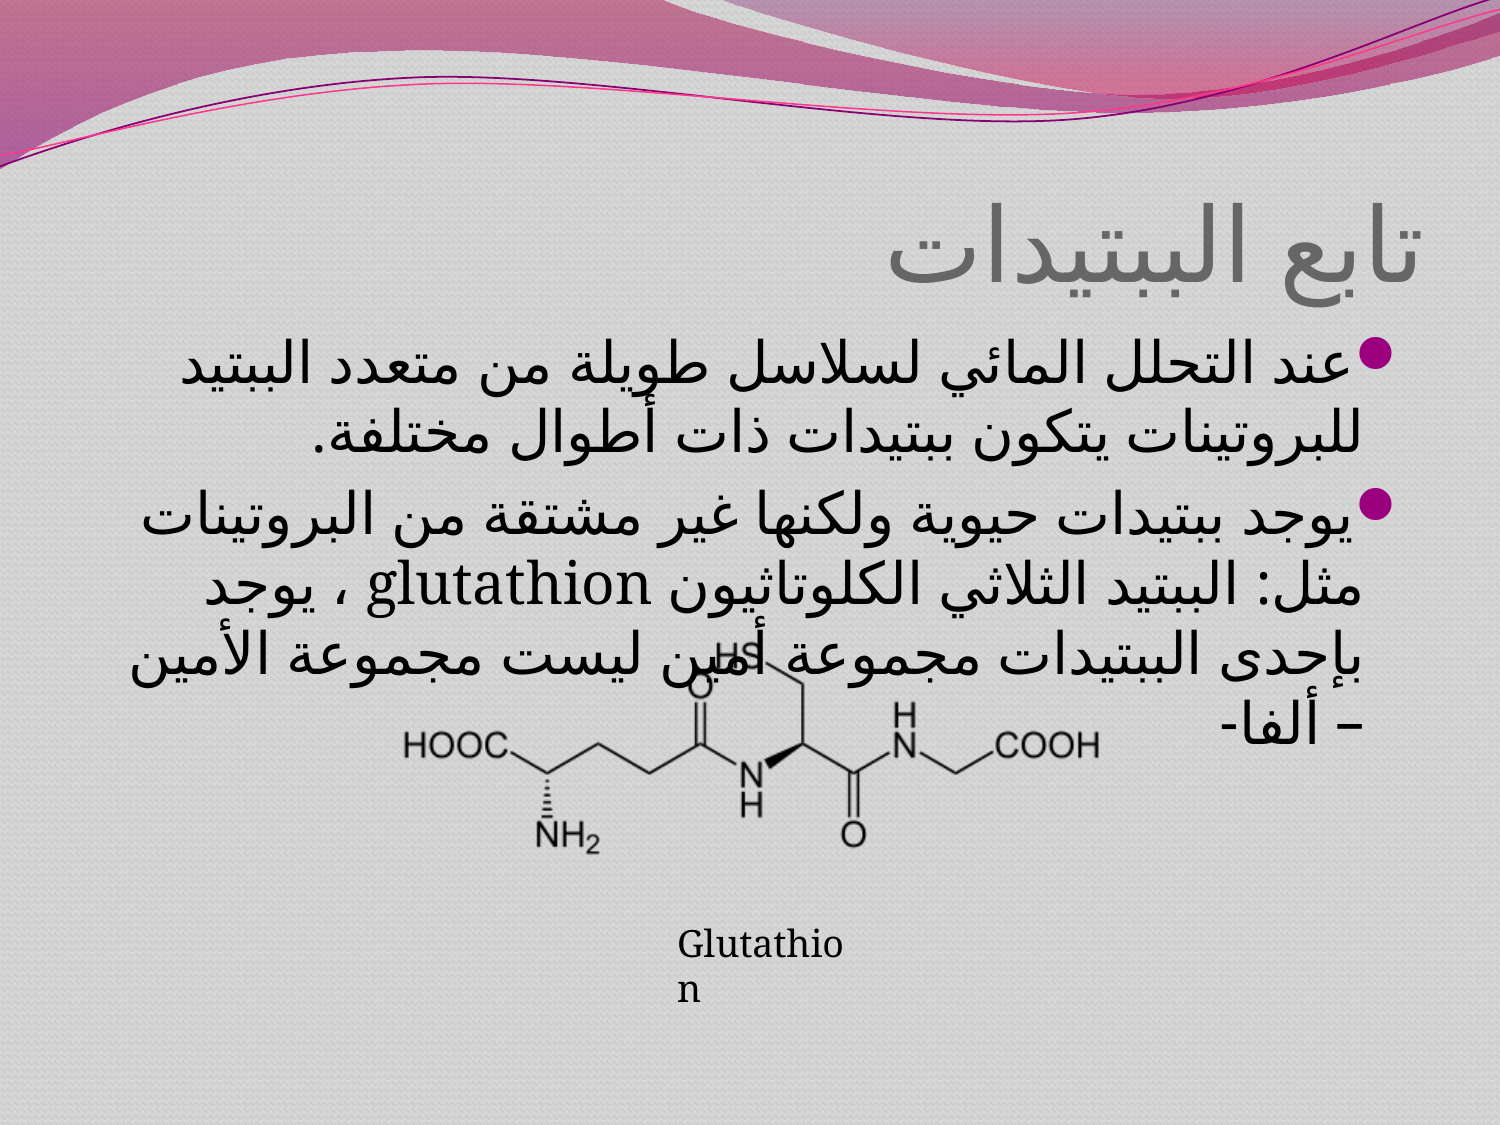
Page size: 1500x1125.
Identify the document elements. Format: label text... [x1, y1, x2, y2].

picture [387, 637, 1116, 859]
title تابع الببتيدات [75, 115, 1425, 303]
list عند التحلل المائي لسلاسل طويلة من متعدد الببتيد للبروتينات يتكون ببتيدات ذات أطوال مختلفة. يوجد ببتيدات حيوية ولكنها غير مشتقة من البروتينات مثل: الببتيد الثلاثي الكلوتاثيون glutathion ، يوجد بإحدى الببتيدات مجموعة أمين ليست مجموعة الأمين – ألفا- [75, 317, 1425, 1038]
text_box Glutathion [662, 912, 875, 1018]
